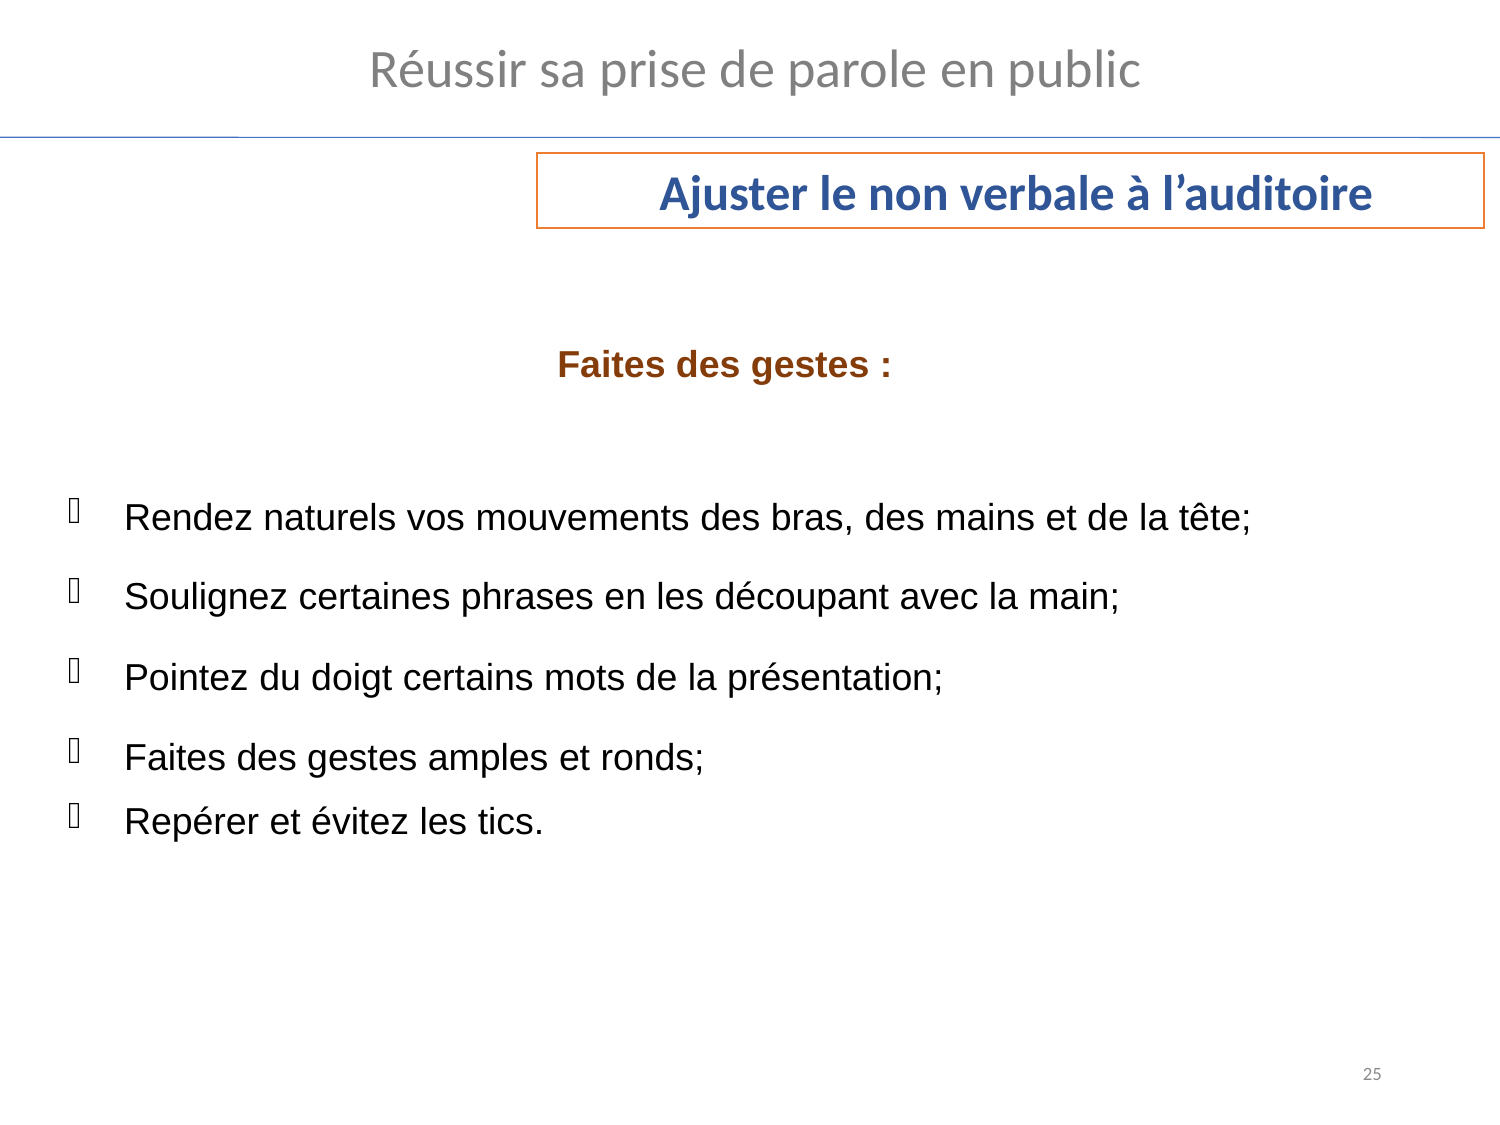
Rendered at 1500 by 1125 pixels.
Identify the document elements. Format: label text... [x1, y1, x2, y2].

text_box Ajuster le non verbale à l’auditoire [536, 152, 1485, 229]
text_box Faites des gestes : Rendez naturels vos mouvements des bras, des mains et de la tête; Soulignez certaines phrases en les découpant avec la main; Pointez du doigt certains mots de la présentation; Faites des gestes amples et ronds; Repérer et évitez les tics. [53, 310, 1397, 850]
text_box Réussir sa prise de parole en public [11, 25, 1500, 106]
slide_number 25 [1059, 1042, 1397, 1103]
